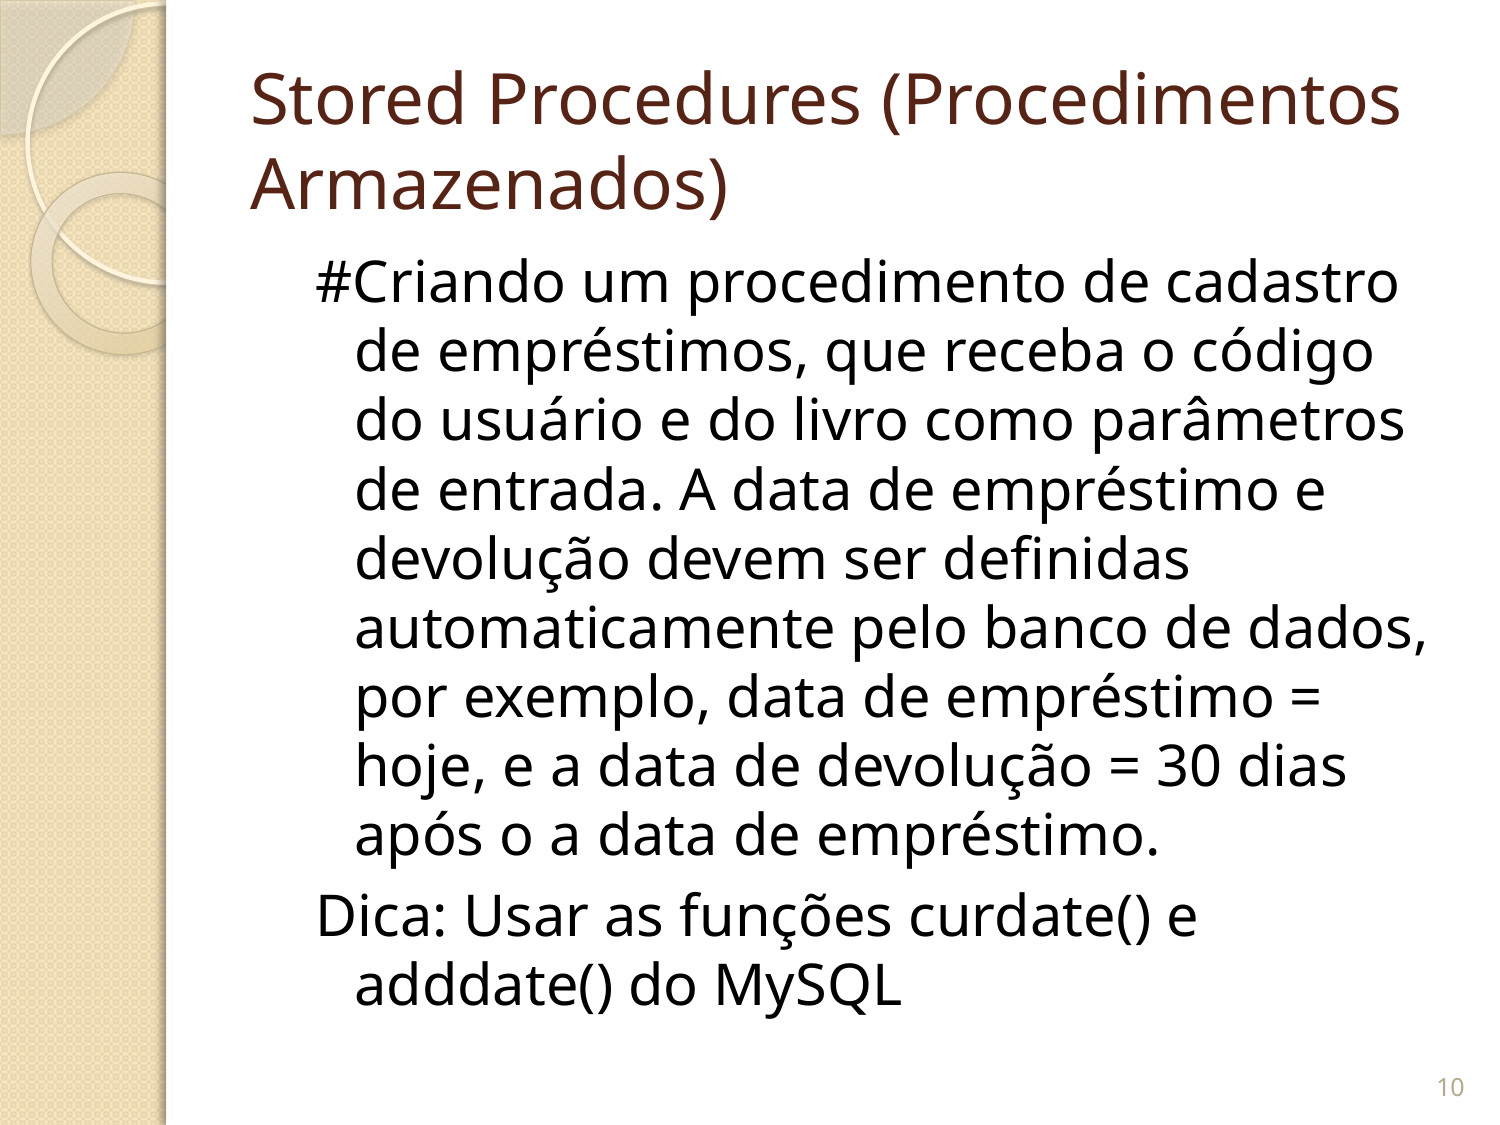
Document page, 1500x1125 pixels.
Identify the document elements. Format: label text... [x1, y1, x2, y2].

title Stored Procedures (Procedimentos Armazenados) [235, 45, 1466, 233]
list #Criando um procedimento de cadastro de empréstimos, que receba o código do usuário e do livro como parâmetros de entrada. A data de empréstimo e devolução devem ser definidas automaticamente pelo banco de dados, por exemplo, data de empréstimo = hoje, e a data de devolução = 30 dias após o a data de empréstimo. Dica: Usar as funções curdate() e adddate() do MySQL [235, 237, 1466, 1025]
slide_number 10 [1413, 1034, 1488, 1113]
